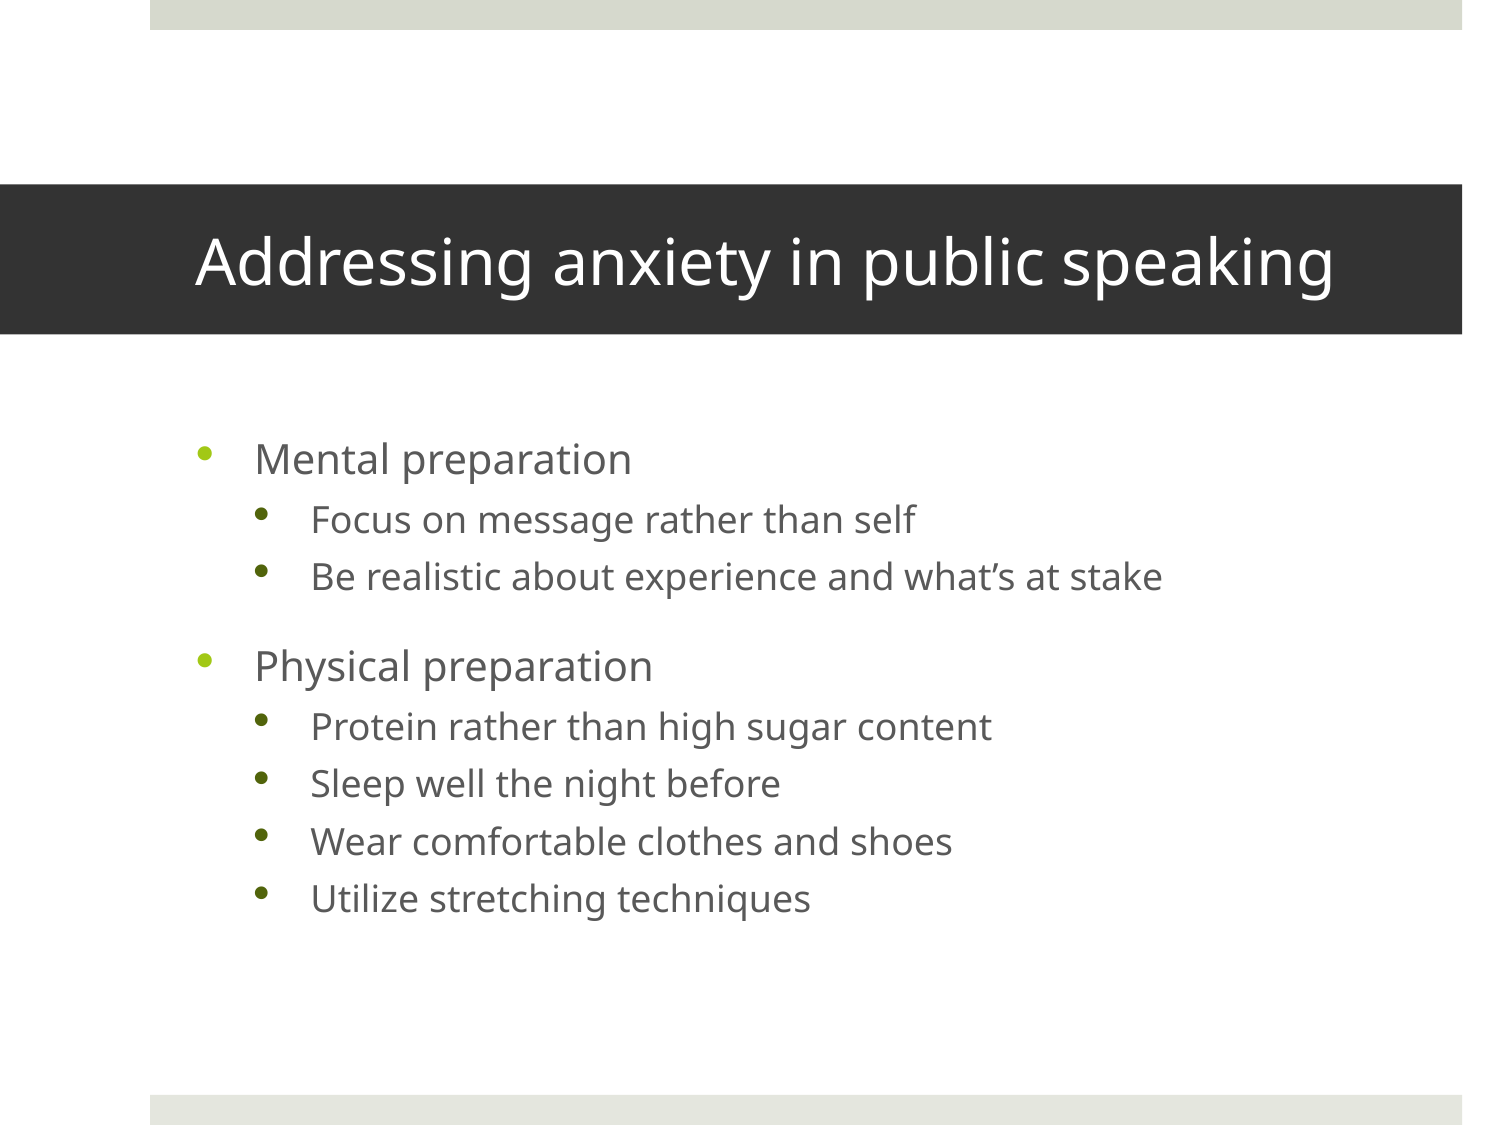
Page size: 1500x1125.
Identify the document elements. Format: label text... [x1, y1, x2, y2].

list Mental preparation Focus on message rather than self Be realistic about experience and what’s at stake Physical preparation Protein rather than high sugar content Sleep well the night before Wear comfortable clothes and shoes Utilize stretching techniques [182, 425, 1432, 1028]
title Addressing anxiety in public speaking [0, 184, 1463, 335]
